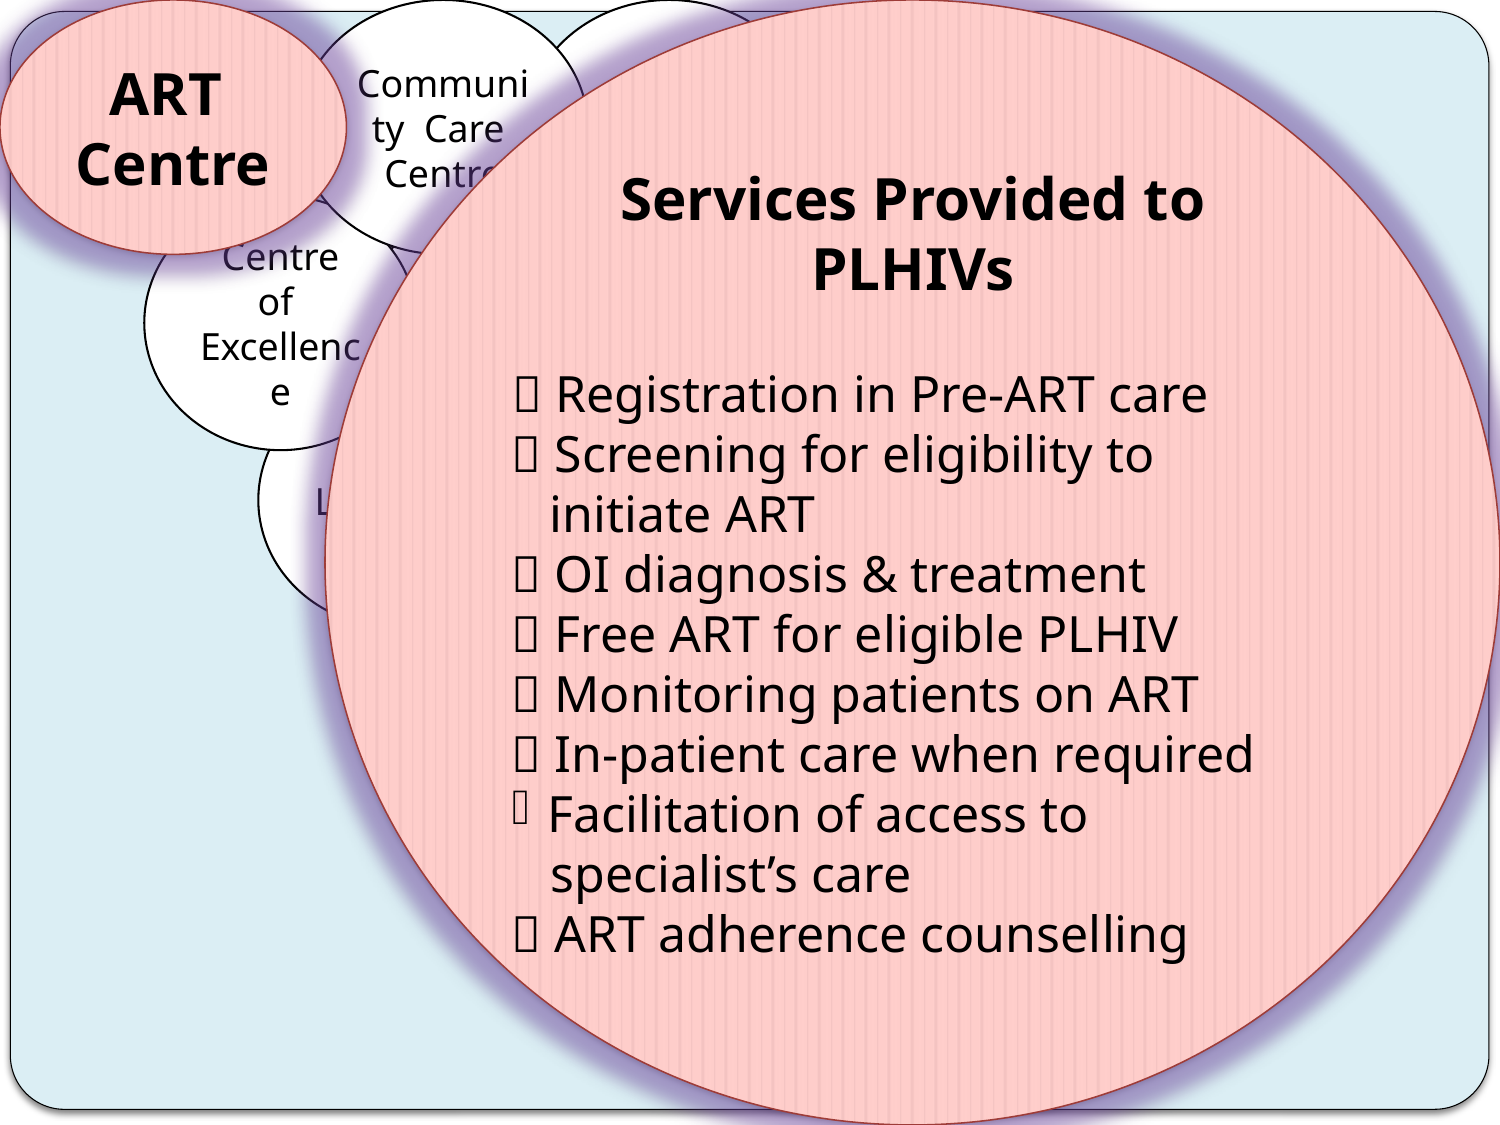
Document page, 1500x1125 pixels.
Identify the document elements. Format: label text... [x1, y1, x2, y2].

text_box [0, 0, 813, 628]
text_box Services Provided to PLHIVs  Registration in Pre-ART care  Screening for eligibility to initiate ART  OI diagnosis & treatment  Free ART for eligible PLHIV  Monitoring patients on ART  In-patient care when required Facilitation of access to specialist’s care  ART adherence counselling [329, 0, 1500, 1125]
